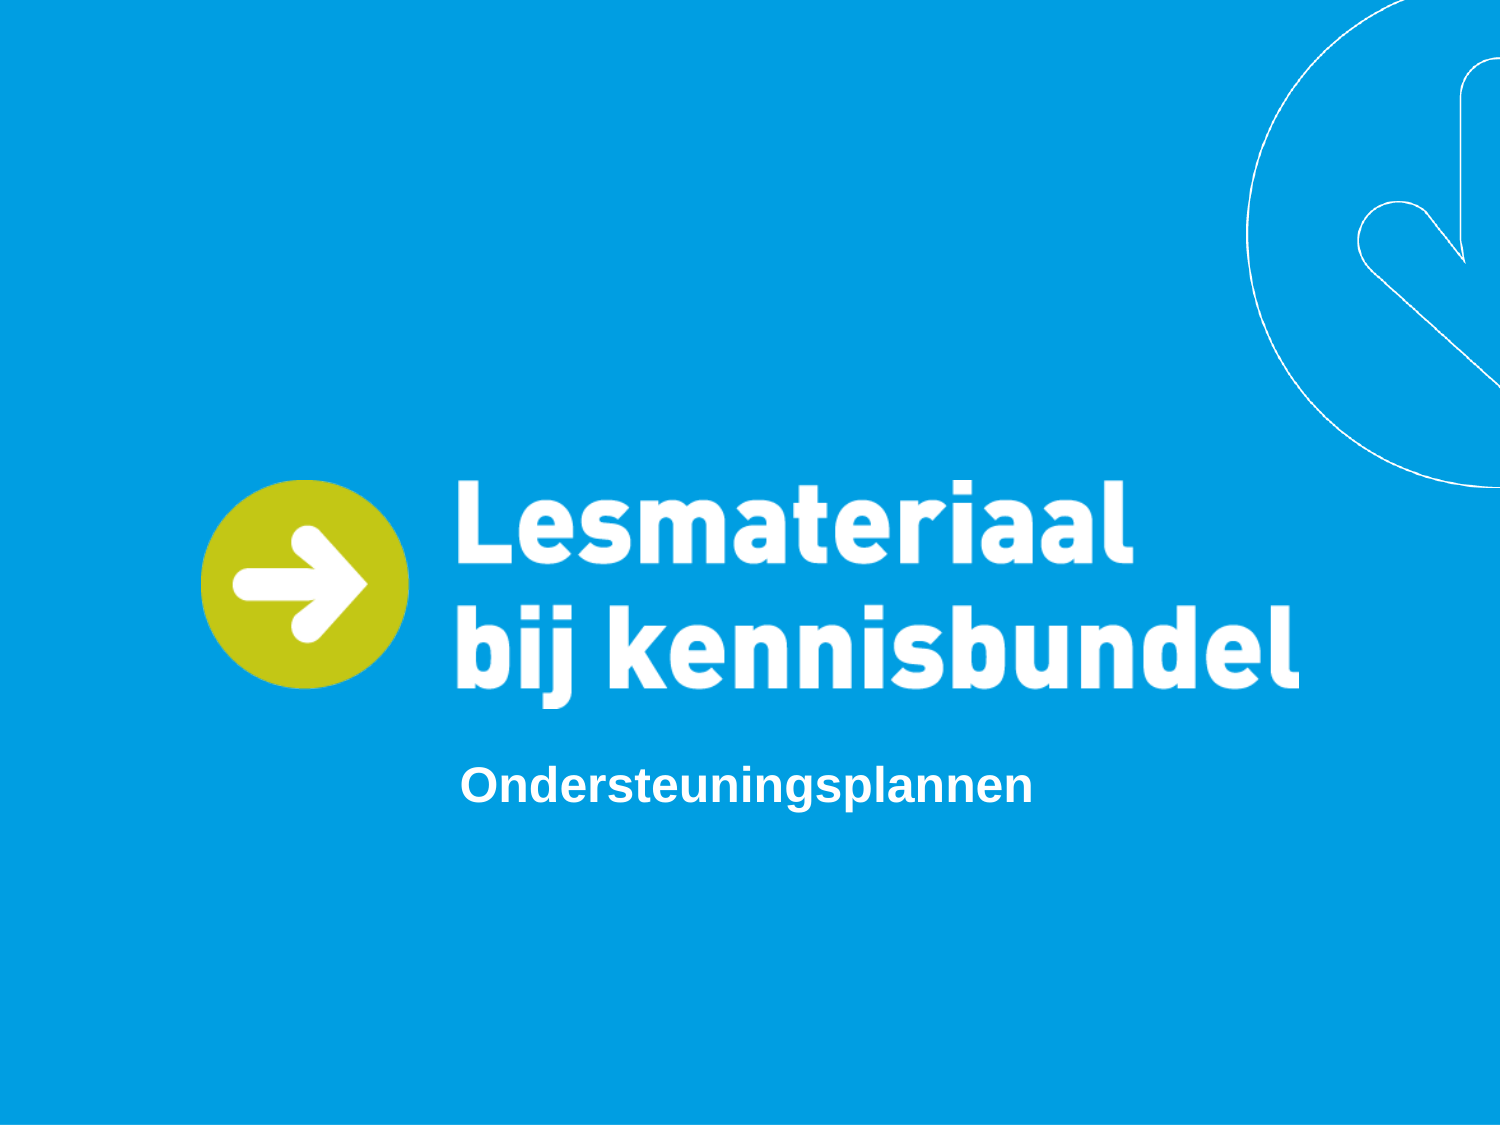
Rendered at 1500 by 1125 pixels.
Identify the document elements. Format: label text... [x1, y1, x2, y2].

subtitle Ondersteuningsplannen [459, 752, 1378, 904]
picture [521, 605, 539, 620]
picture [1104, 481, 1133, 564]
picture [953, 503, 972, 564]
picture [735, 625, 787, 688]
picture [1082, 625, 1133, 688]
picture [794, 485, 827, 564]
picture [641, 500, 725, 564]
picture [553, 605, 571, 620]
picture [953, 606, 1005, 689]
picture [202, 481, 409, 689]
picture [734, 500, 785, 564]
picture [457, 606, 510, 689]
picture [1271, 606, 1298, 688]
picture [519, 500, 573, 564]
picture [953, 481, 972, 495]
picture [579, 500, 631, 564]
picture [670, 625, 724, 689]
picture [459, 481, 511, 564]
picture [610, 606, 666, 688]
picture [1144, 606, 1195, 689]
picture [865, 628, 883, 688]
picture [800, 625, 851, 688]
picture [1206, 625, 1260, 689]
picture [836, 500, 889, 564]
picture [901, 500, 945, 564]
picture [521, 628, 539, 688]
picture [981, 500, 1032, 564]
picture [1016, 626, 1068, 689]
picture [892, 625, 943, 689]
picture [543, 628, 571, 708]
picture [865, 605, 883, 620]
picture [1041, 500, 1092, 564]
